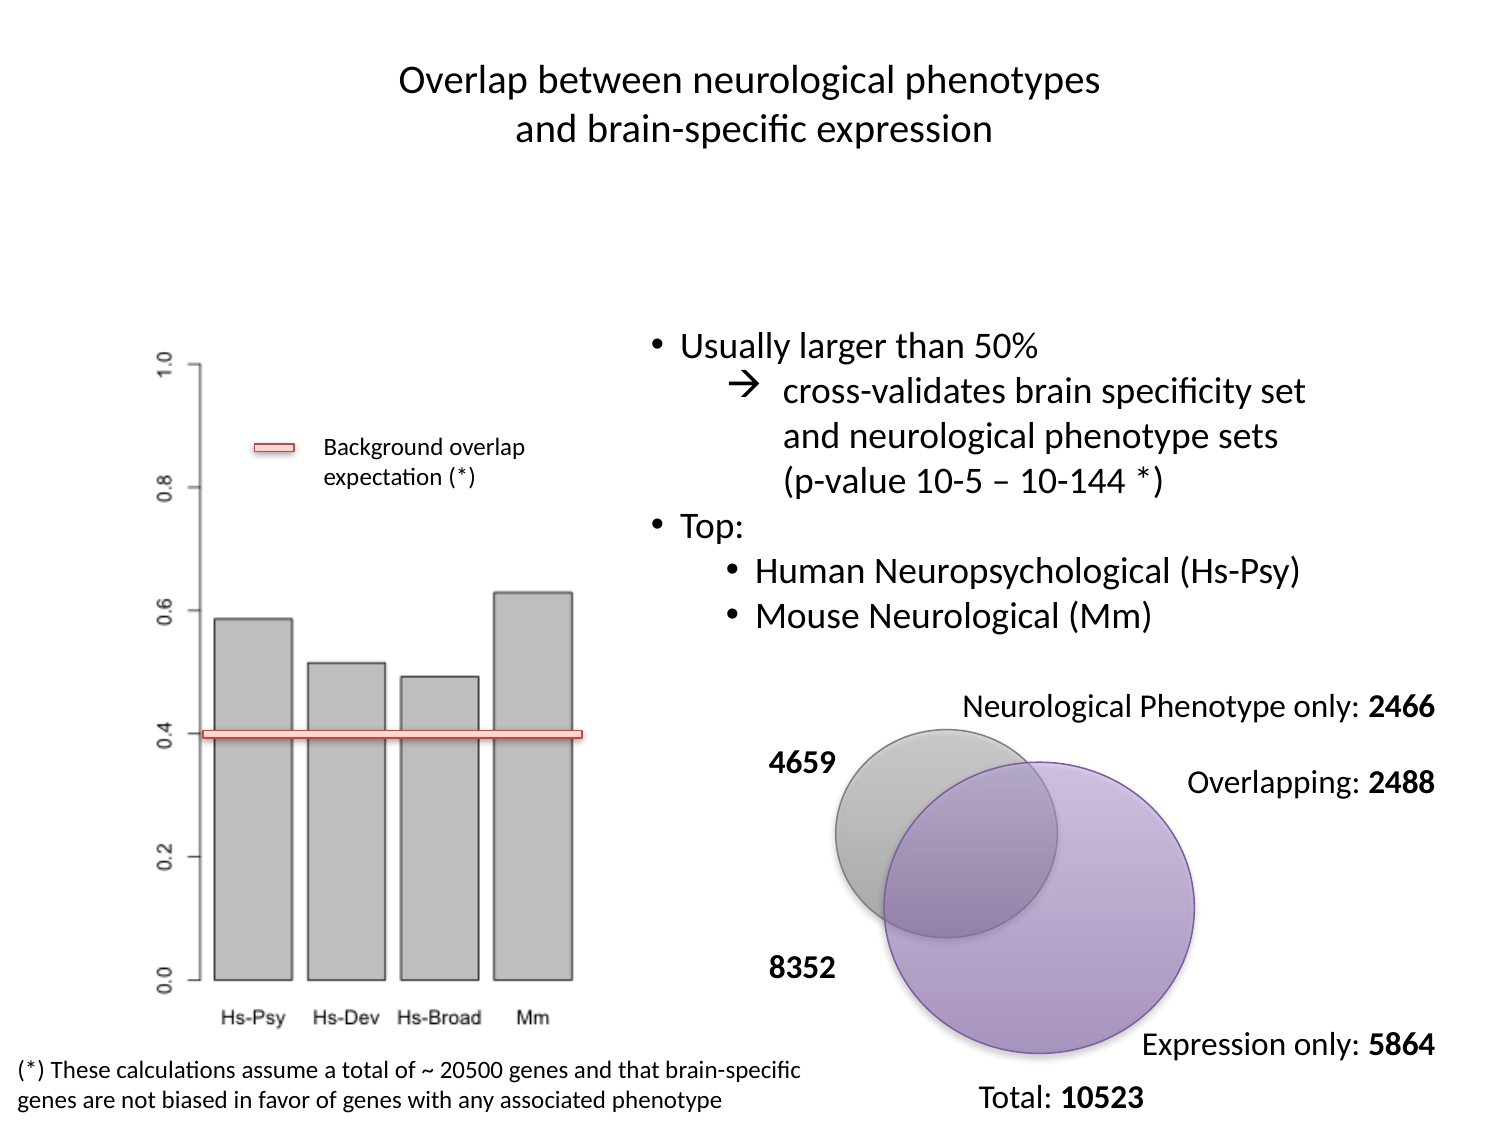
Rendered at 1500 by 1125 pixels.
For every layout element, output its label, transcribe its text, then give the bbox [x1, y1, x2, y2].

text_box Total: 10523 [884, 1067, 1239, 1122]
text_box 8352 [750, 937, 855, 993]
text_box [834, 729, 1027, 917]
text_box Usually larger than 50% cross-validates brain specificity set and neurological phenotype sets (p-value 10-5 – 10-144 *) Top: Human Neuropsychological (Hs-Psy) Mouse Neurological (Mm) [641, 313, 1356, 644]
text_box 4659 [750, 732, 855, 788]
title Overlap between neurological phenotypes and brain-specific expression [0, 45, 1500, 159]
text_box (*) These calculations assume a total of ~ 20500 genes and that brain-specific genes are not biased in favor of genes with any associated phenotype [2, 1046, 839, 1121]
text_box Overlapping: 2488 [1095, 752, 1450, 808]
picture [102, 265, 637, 1103]
text_box Expression only: 5864 [1095, 1014, 1450, 1070]
text_box Neurological Phenotype only: 2466 [933, 676, 1450, 732]
text_box [883, 761, 1196, 1055]
